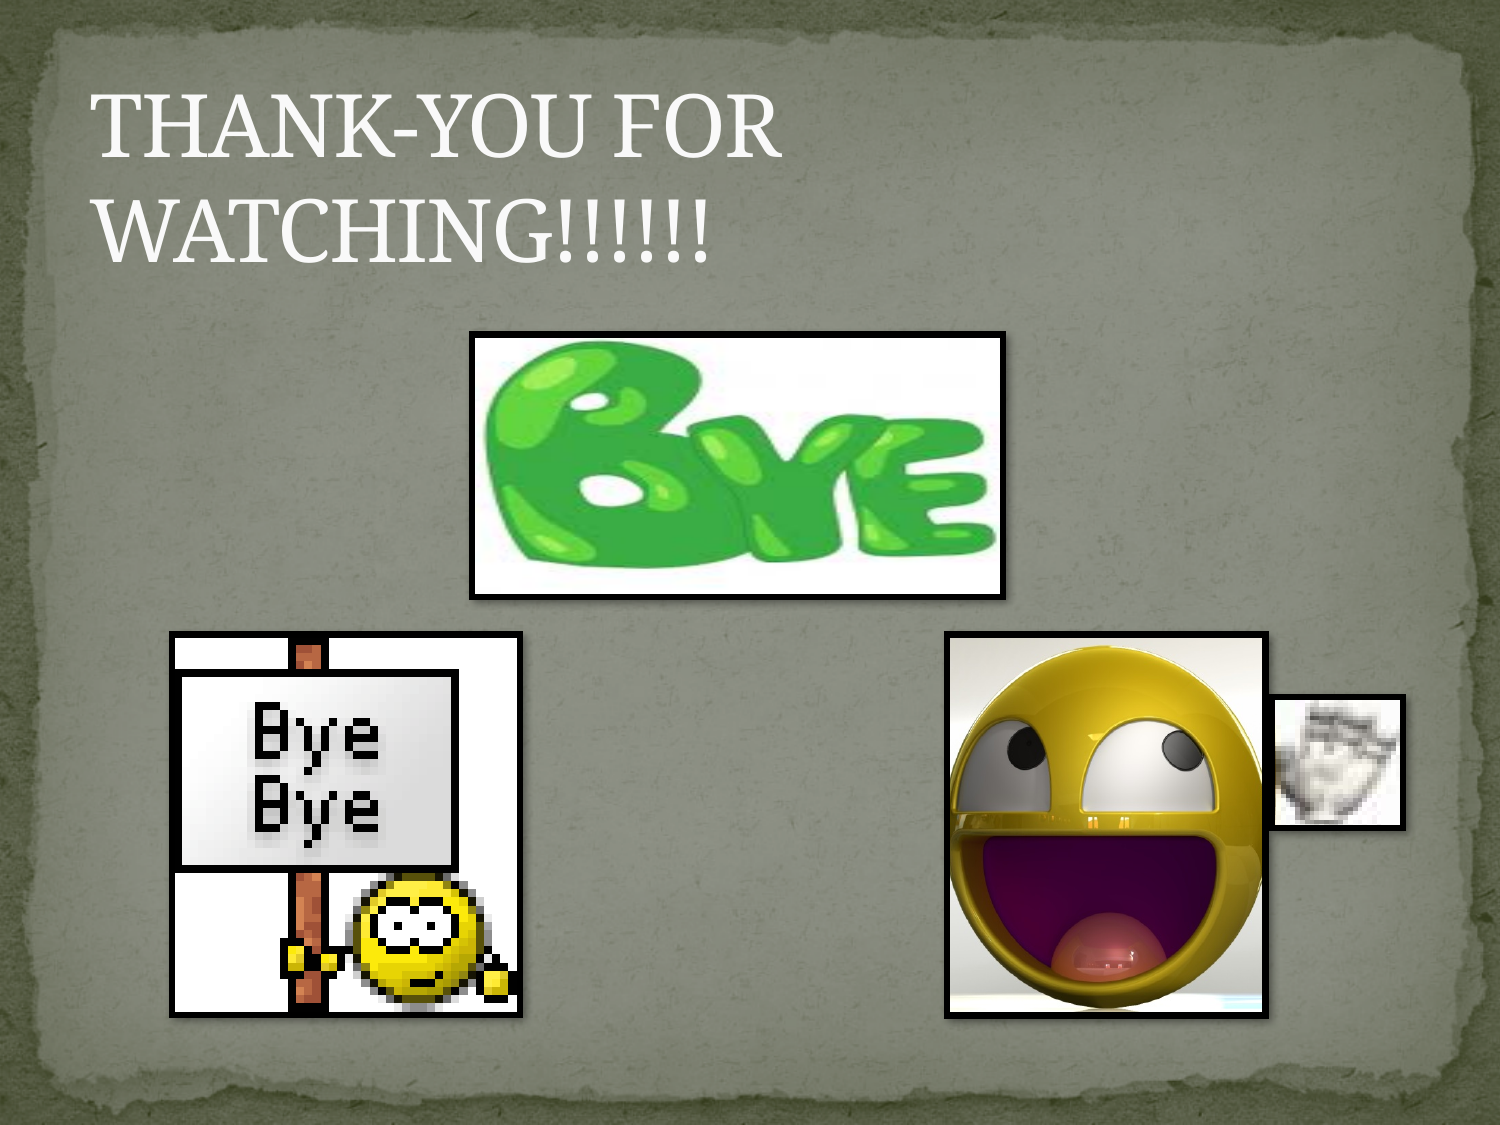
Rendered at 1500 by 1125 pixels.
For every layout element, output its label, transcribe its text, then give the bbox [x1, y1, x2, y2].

title THANK-YOU FOR WATCHING!!!!!! [74, 24, 1425, 288]
picture [1274, 699, 1401, 826]
picture [949, 637, 1263, 1014]
picture [175, 638, 517, 1012]
picture [474, 337, 1001, 595]
